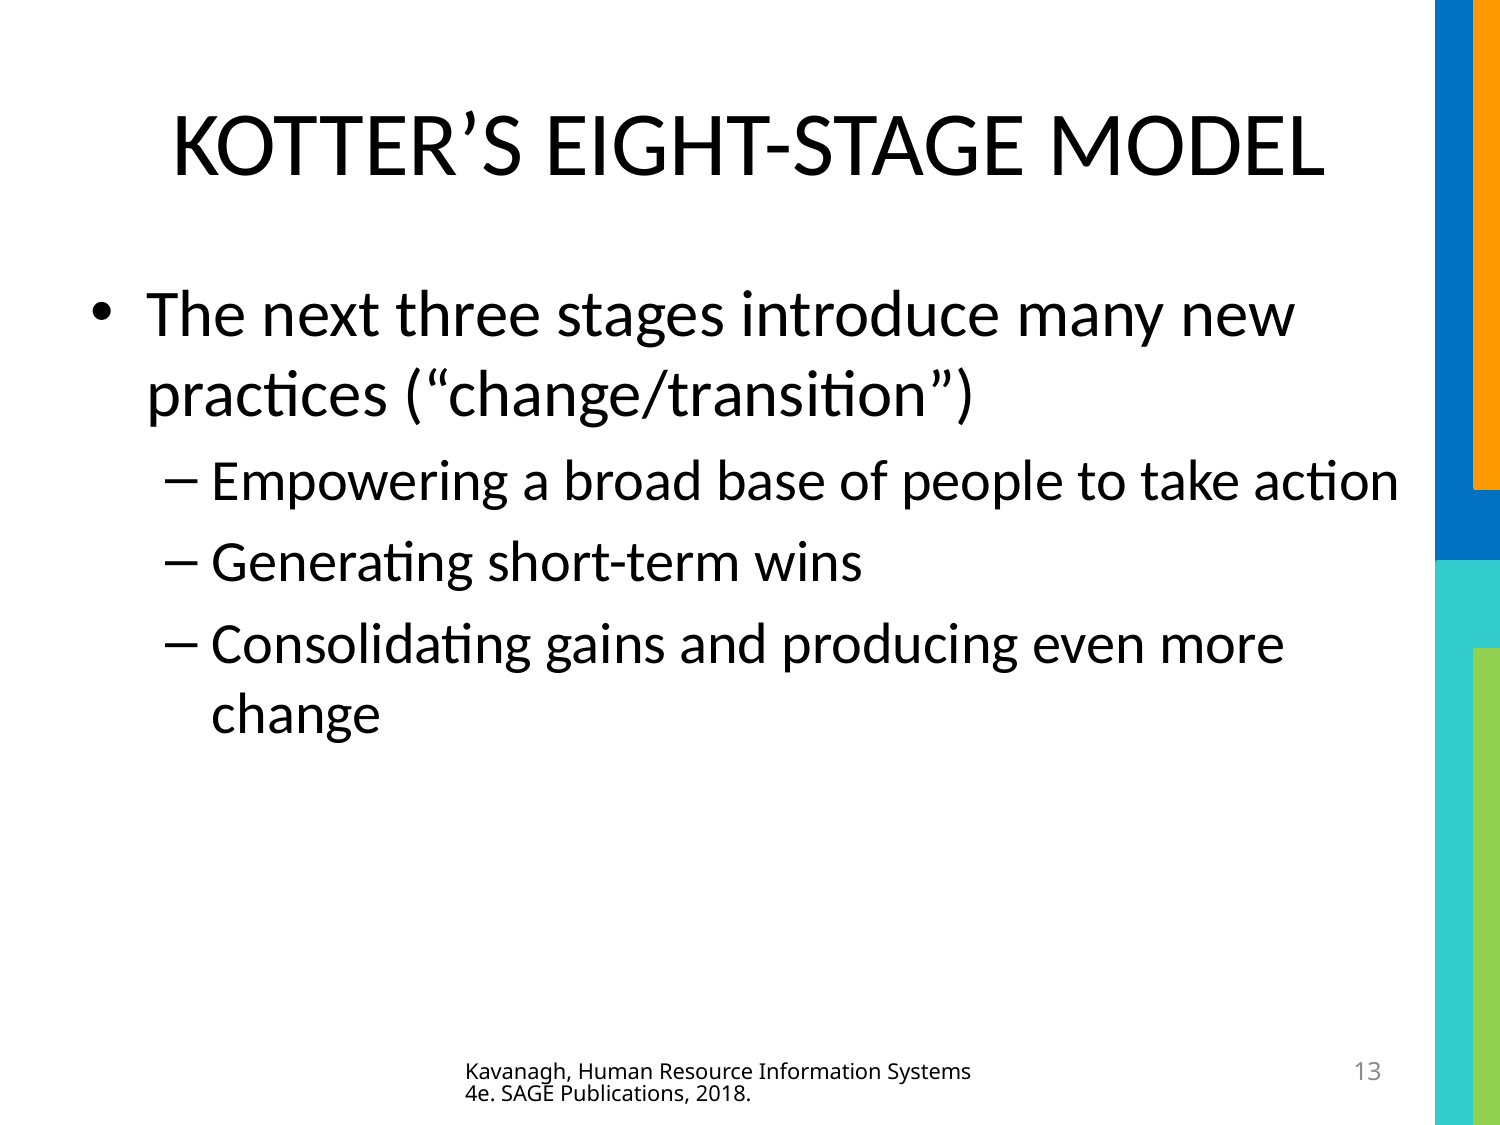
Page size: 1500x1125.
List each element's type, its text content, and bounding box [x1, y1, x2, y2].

list The next three stages introduce many new practices (“change/transition”) Empowering a broad base of people to take action Generating short-term wins Consolidating gains and producing even more change [75, 262, 1425, 1005]
title KOTTER’S EIGHT-STAGE MODEL [75, 45, 1425, 233]
footer Kavanagh, Human Resource Information Systems 4e. SAGE Publications, 2018. [450, 1042, 1004, 1103]
slide_number 13 [1059, 1042, 1397, 1103]
